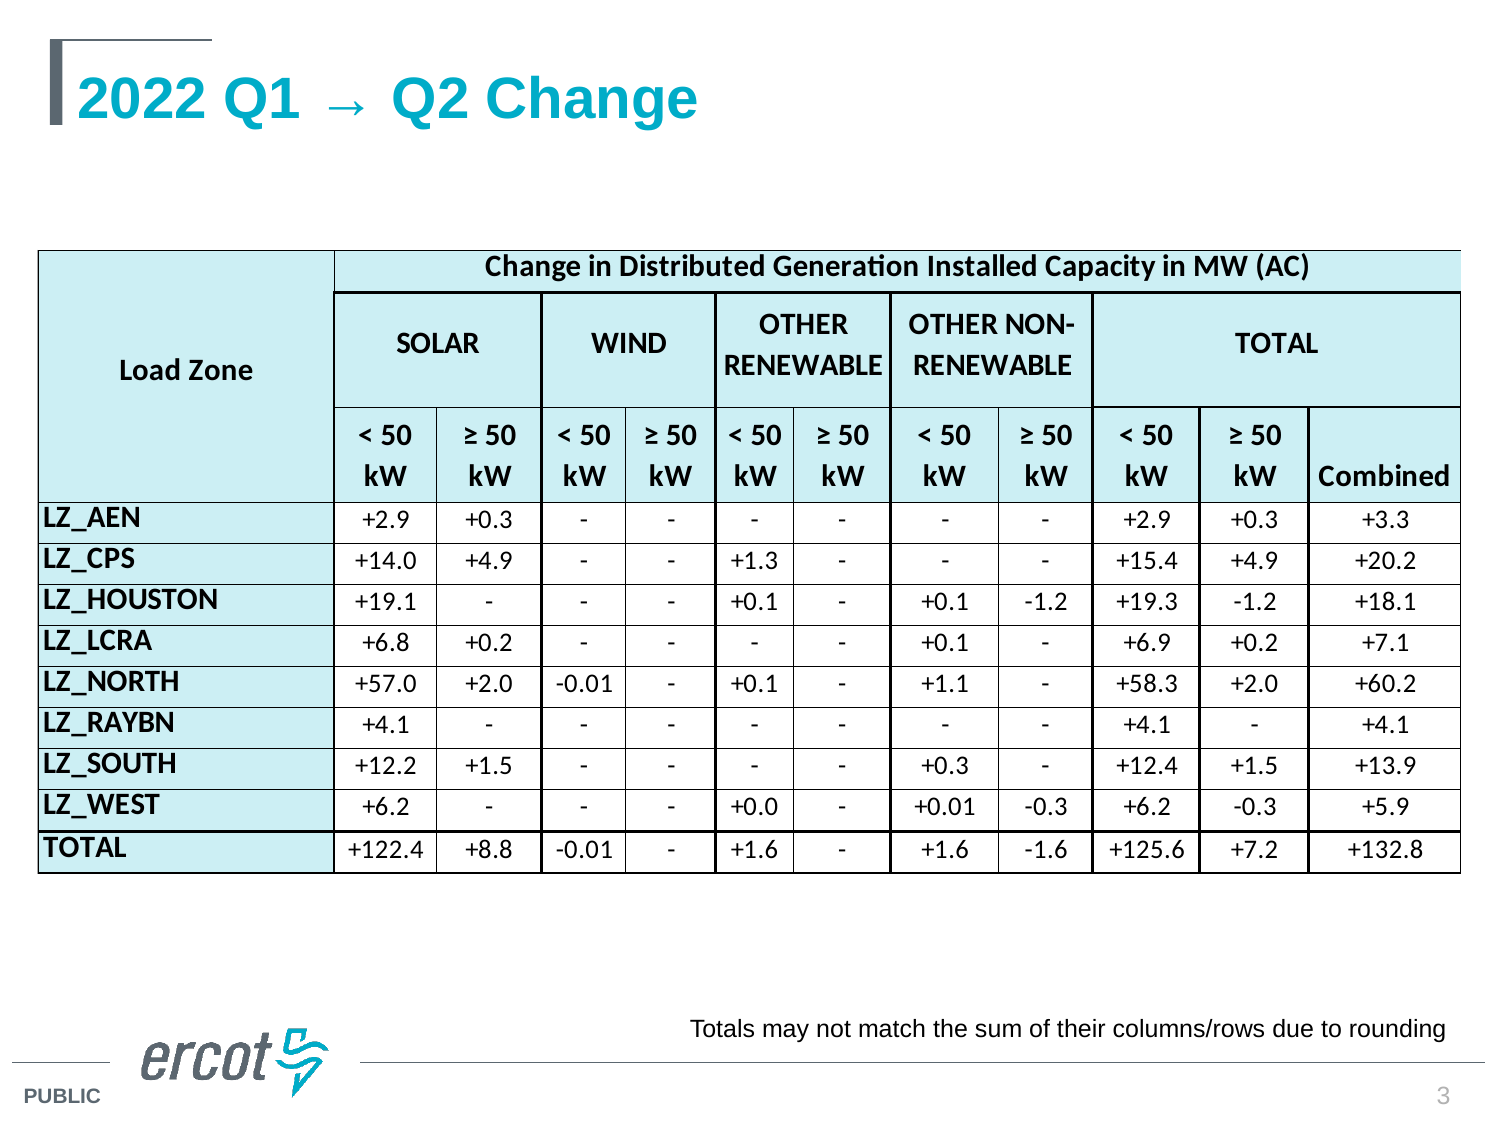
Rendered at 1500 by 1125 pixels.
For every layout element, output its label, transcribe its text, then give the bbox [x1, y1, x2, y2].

title 2022 Q1 → Q2 Change [62, 52, 1450, 138]
picture [37, 249, 1463, 876]
picture [137, 1024, 332, 1100]
slide_number 3 [1400, 1076, 1488, 1113]
text_box Totals may not match the sum of their columns/rows due to rounding [675, 1005, 1475, 1051]
